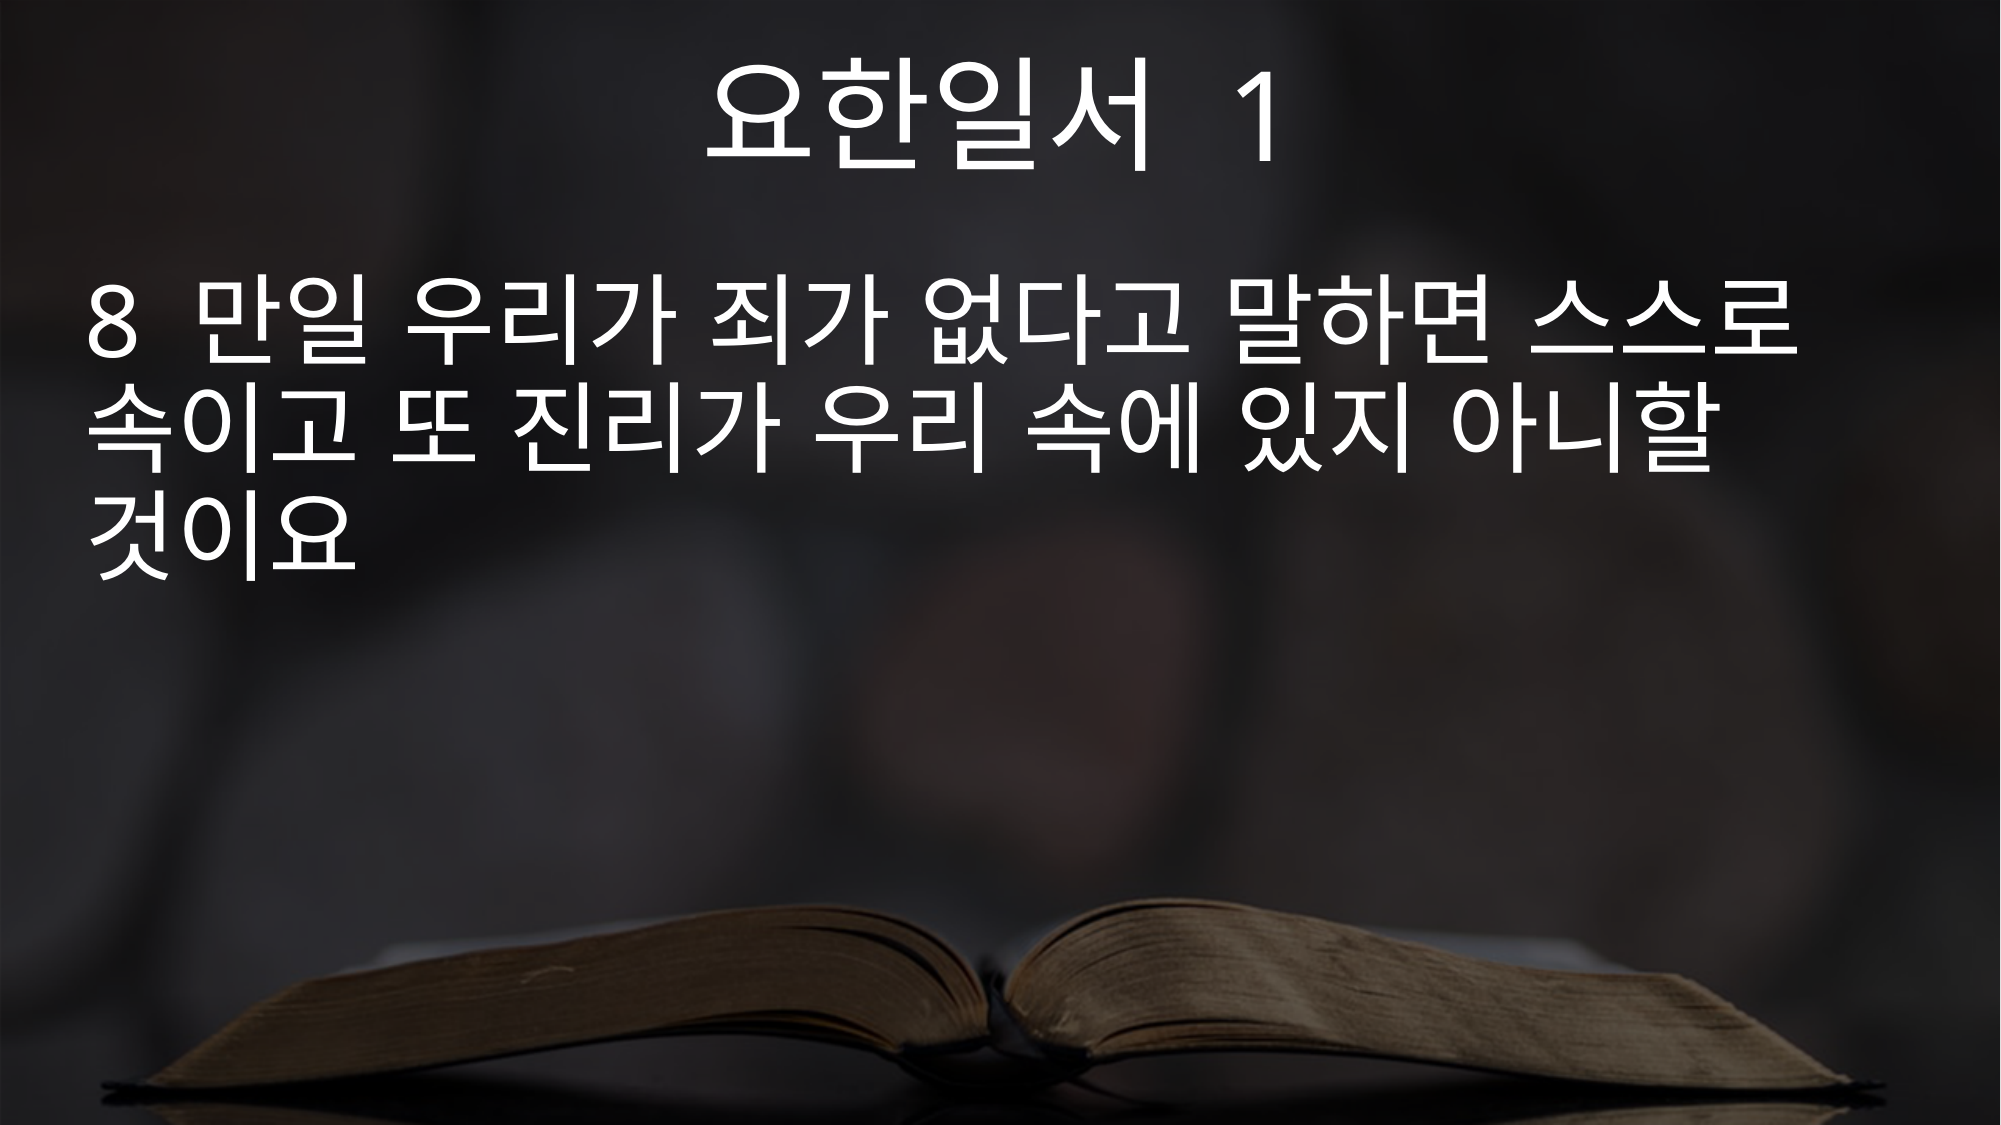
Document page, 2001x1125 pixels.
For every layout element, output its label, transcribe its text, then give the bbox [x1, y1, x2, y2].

list 8 만일 우리가 죄가 없다고 말하면 스스로 속이고 또 진리가 우리 속에 있지 아니할 것이요 [69, 263, 1953, 423]
picture [0, 0, 2001, 1125]
footer 요한일서 1 [0, 32, 2000, 192]
